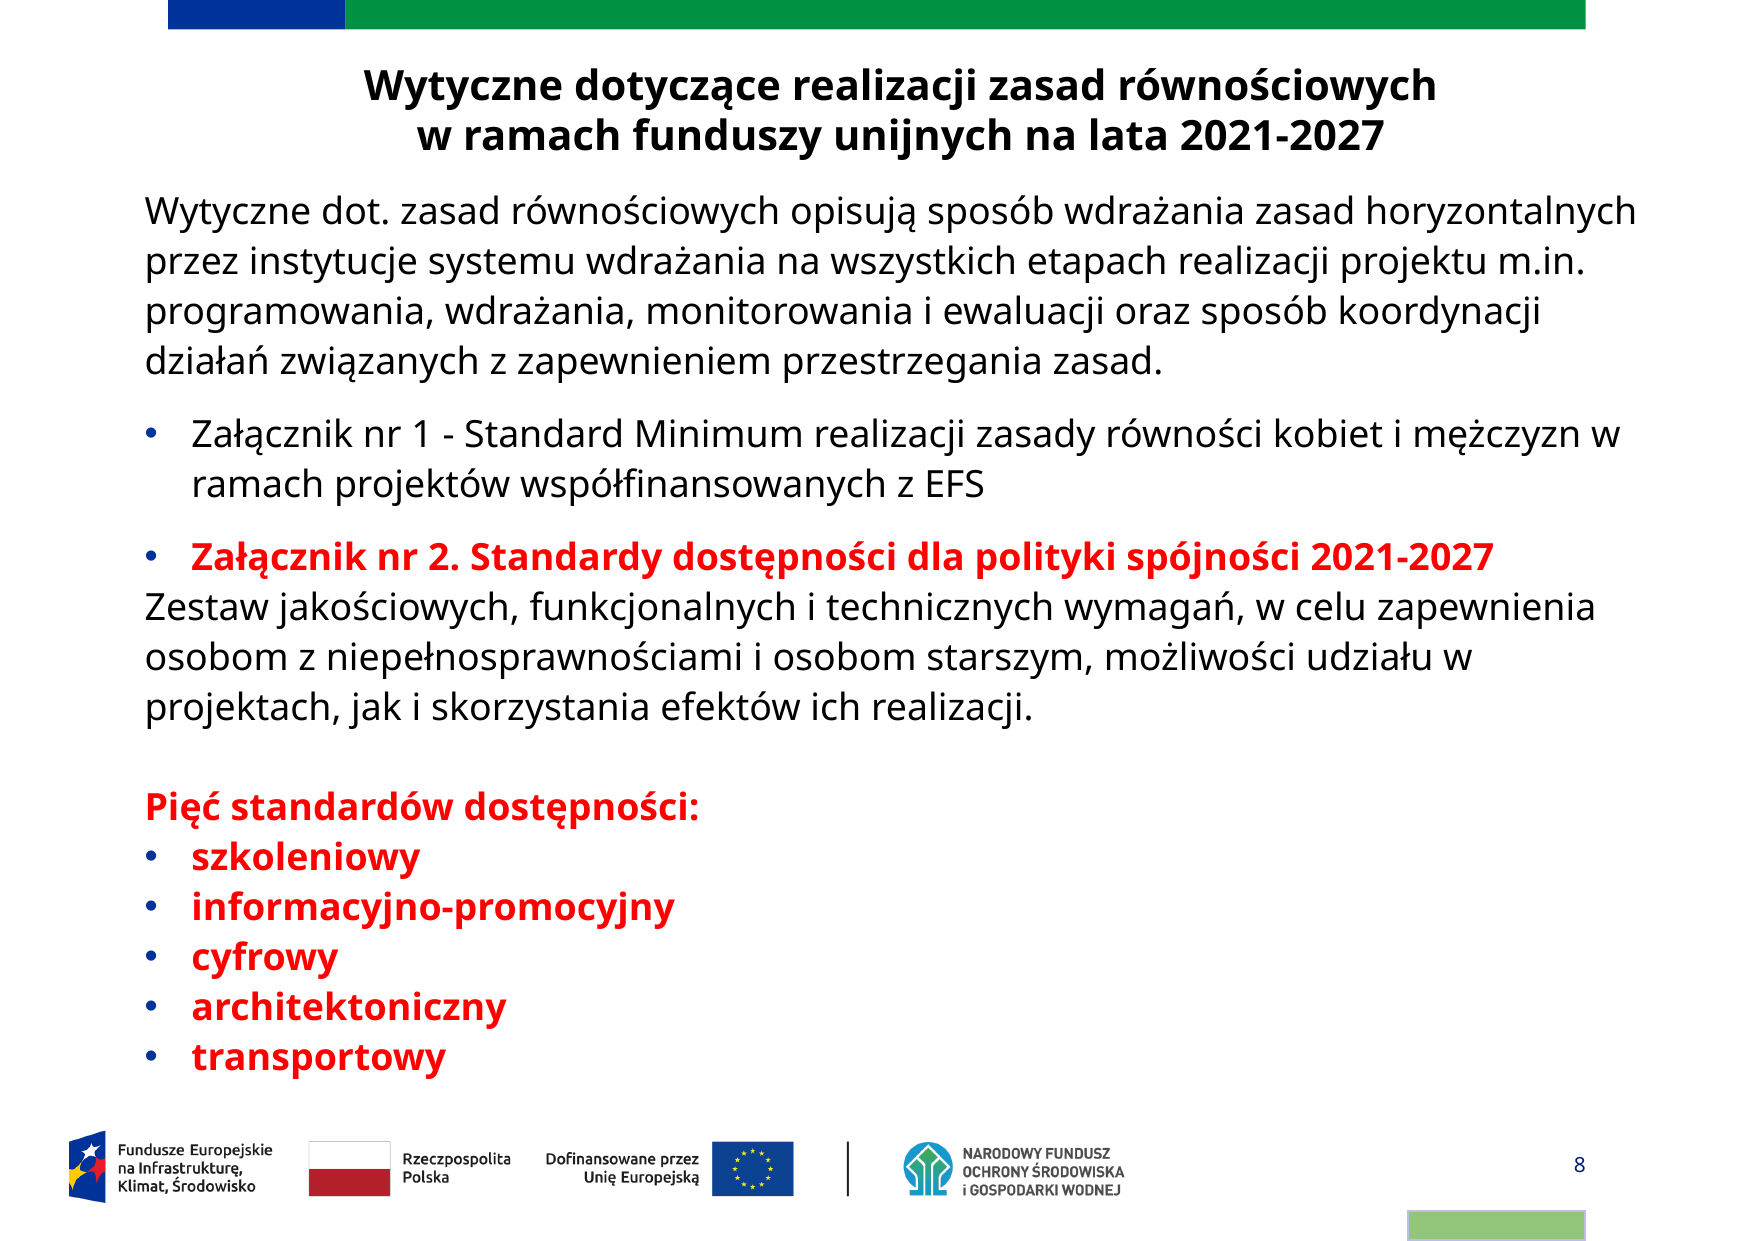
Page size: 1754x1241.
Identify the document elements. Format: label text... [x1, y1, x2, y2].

slide_number 8 [1408, 1151, 1586, 1181]
picture [49, 1112, 1143, 1221]
text_box Wytyczne dotyczące realizacji zasad równościowych w ramach funduszy unijnych na lata 2021-2027 Wytyczne dot. zasad równościowych opisują sposób wdrażania zasad horyzontalnych przez instytucje systemu wdrażania na wszystkich etapach realizacji projektu m.in. programowania, wdrażania, monitorowania i ewaluacji oraz sposób koordynacji działań związanych z zapewnieniem przestrzegania zasad. Załącznik nr 1 - Standard Minimum realizacji zasady równości kobiet i mężczyzn w ramach projektów współfinansowanych z EFS Załącznik nr 2. Standardy dostępności dla polityki spójności 2021-2027 Zestaw jakościowych, funkcjonalnych i technicznych wymagań, w celu zapewnienia osobom z niepełnosprawnościami i osobom starszym, możliwości udziału w projektach, jak i skorzystania efektów ich realizacji. Pięć standardów dostępności: szkoleniowy informacyjno-promocyjny cyfrowy architektoniczny transportowy [144, 59, 1669, 1105]
